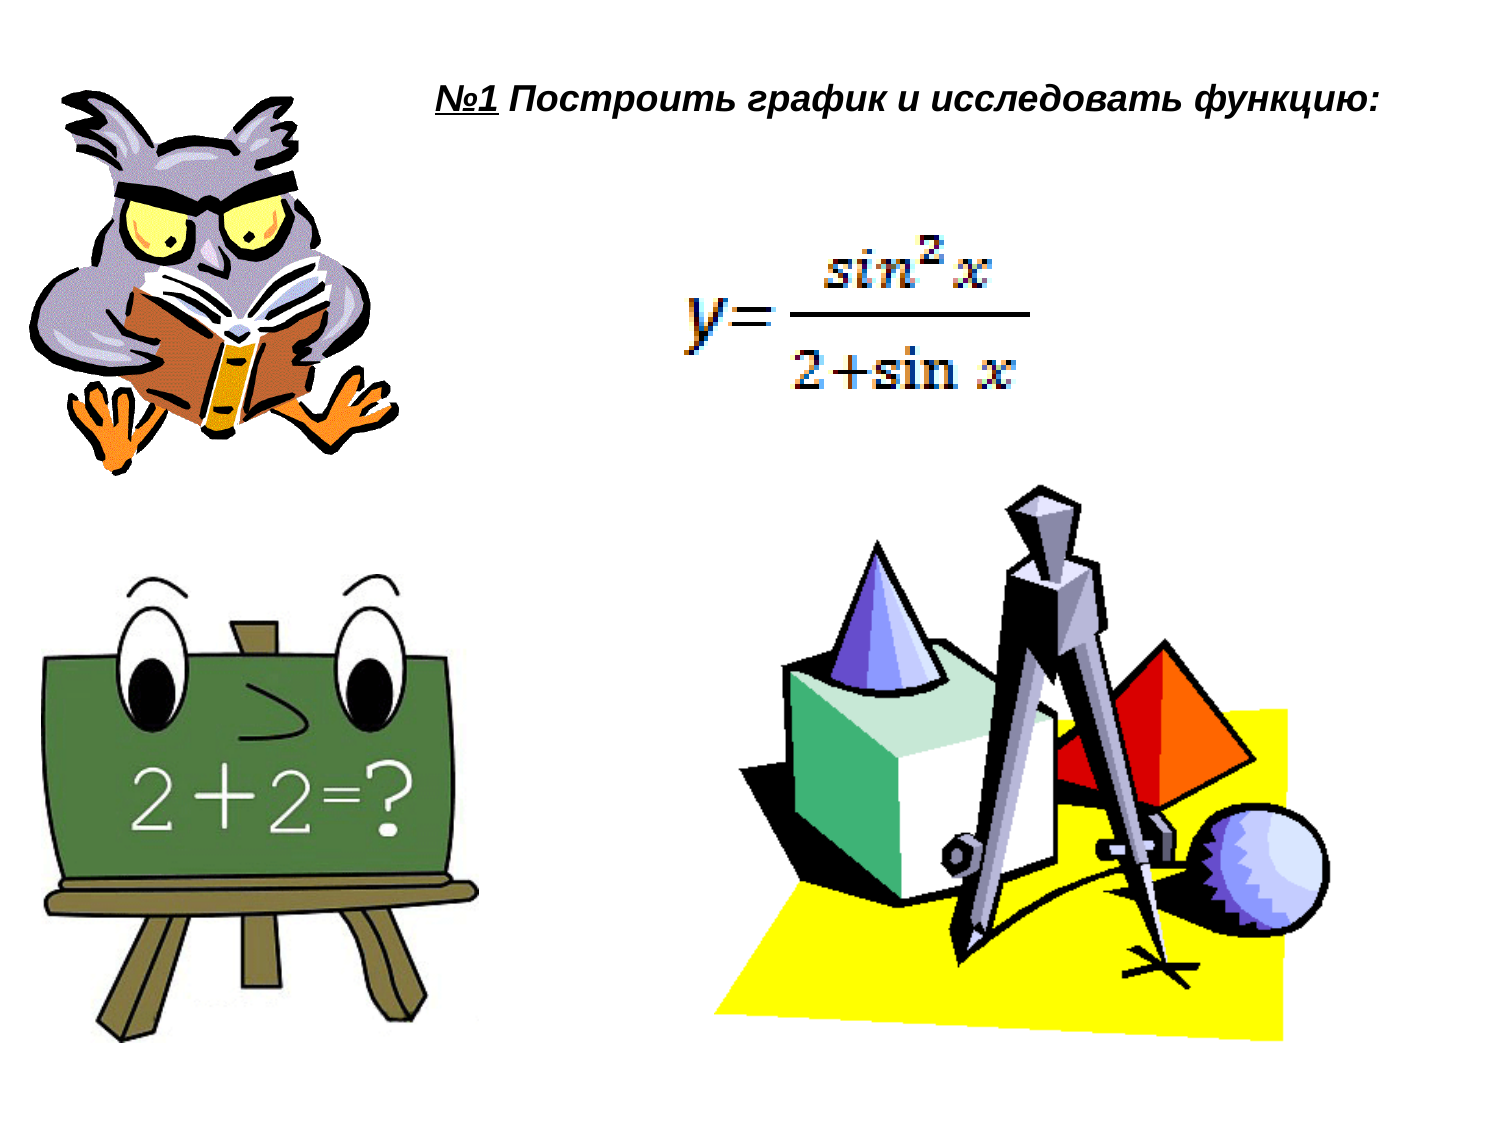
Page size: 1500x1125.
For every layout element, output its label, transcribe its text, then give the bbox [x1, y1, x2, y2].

picture [714, 479, 1336, 1046]
picture [608, 125, 1070, 472]
picture [40, 573, 479, 1044]
text_box №1 Построить график и исследовать функцию: [420, 66, 1397, 127]
picture [29, 89, 399, 476]
